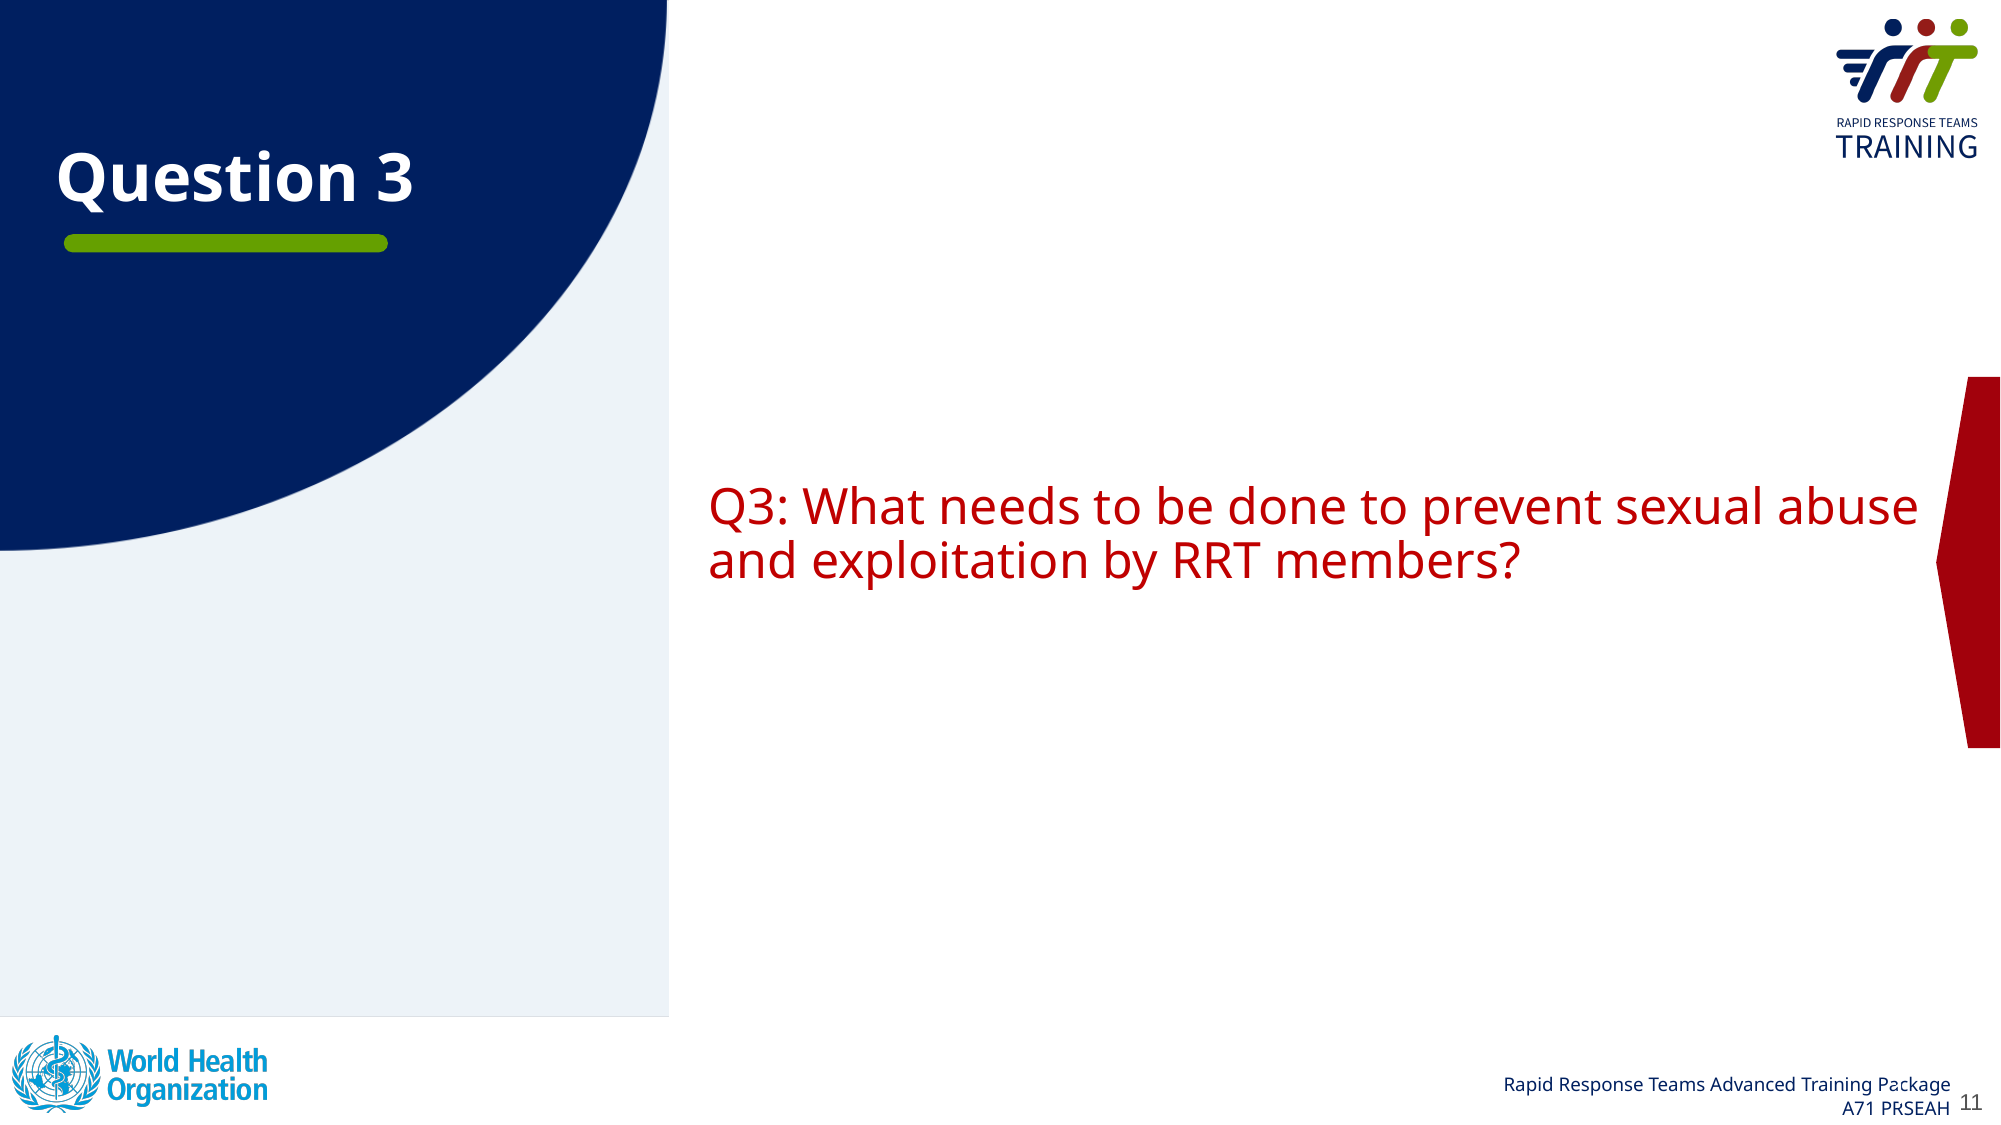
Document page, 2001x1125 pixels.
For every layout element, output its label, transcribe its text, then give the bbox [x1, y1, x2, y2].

text_box [63, 234, 388, 253]
list Q3: What needs to be done to prevent sexual abuse and exploitation by RRT members? [700, 139, 1937, 1051]
title Question 3 [47, 136, 584, 455]
slide_number 11 [1882, 1051, 1930, 1092]
picture [58, 1050, 64, 1058]
picture [12, 1035, 267, 1113]
picture [1835, 19, 1978, 167]
picture [0, 0, 669, 1018]
picture [12, 1083, 48, 1113]
